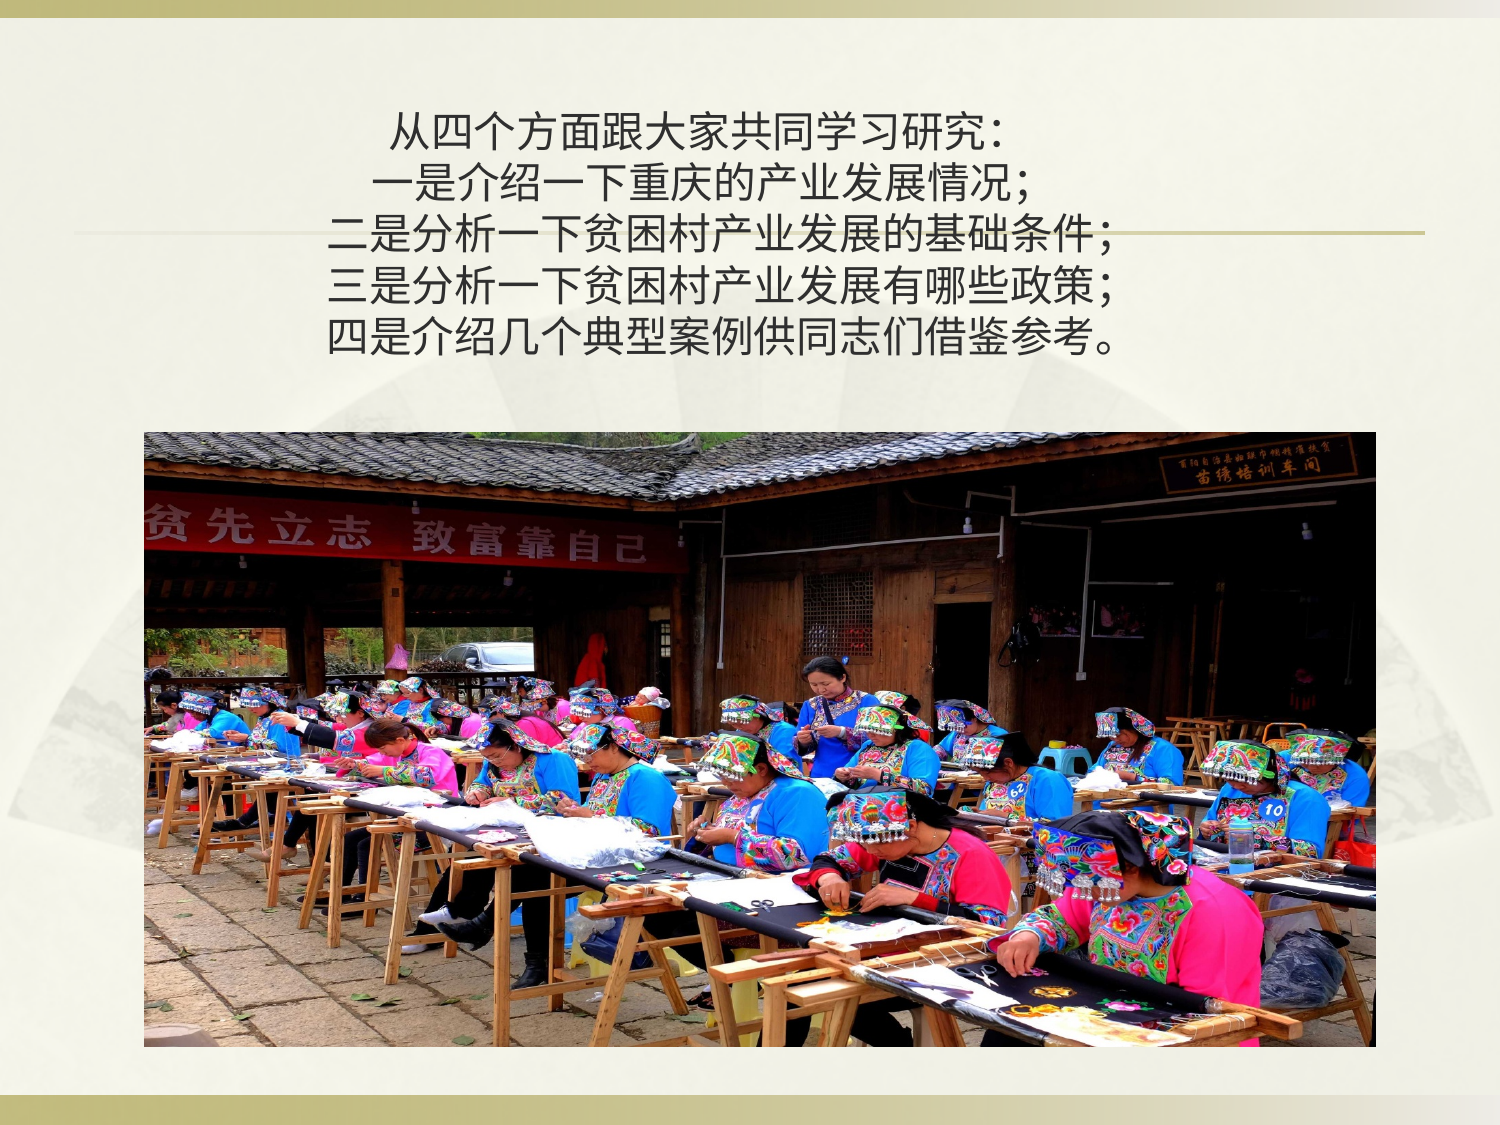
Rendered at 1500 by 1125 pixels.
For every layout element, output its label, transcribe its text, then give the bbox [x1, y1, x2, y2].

picture [143, 432, 1377, 1048]
title 从四个方面跟大家共同学习研究： 一是介绍一下重庆的产业发展情况； 二是分析一下贫困村产业发展的基础条件； 三是分析一下贫困村产业发展有哪些政策； 四是介绍几个典型案例供同志们借鉴参考。 [75, 45, 1353, 421]
